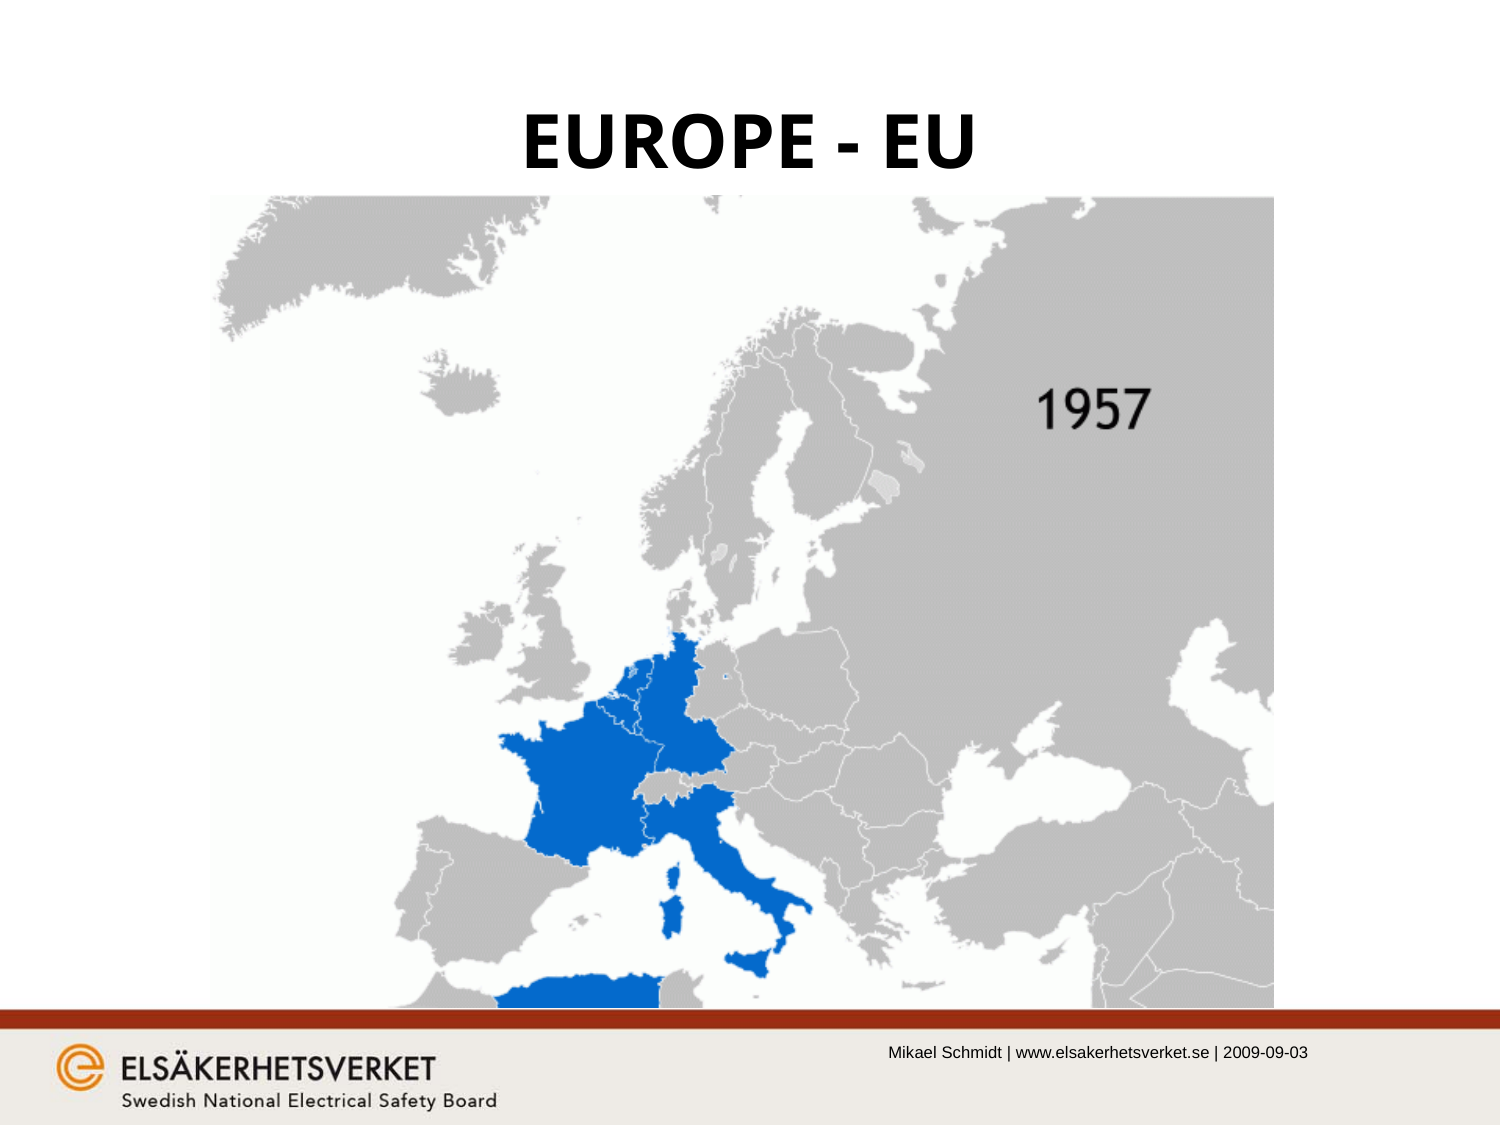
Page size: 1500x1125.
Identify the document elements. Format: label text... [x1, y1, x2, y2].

picture [0, 0, 1500, 1125]
title EUROPE - EU [74, 44, 1426, 233]
footer Mikael Schmidt | www.elsakerhetsverket.se | 2009-09-03 [738, 1034, 1460, 1103]
